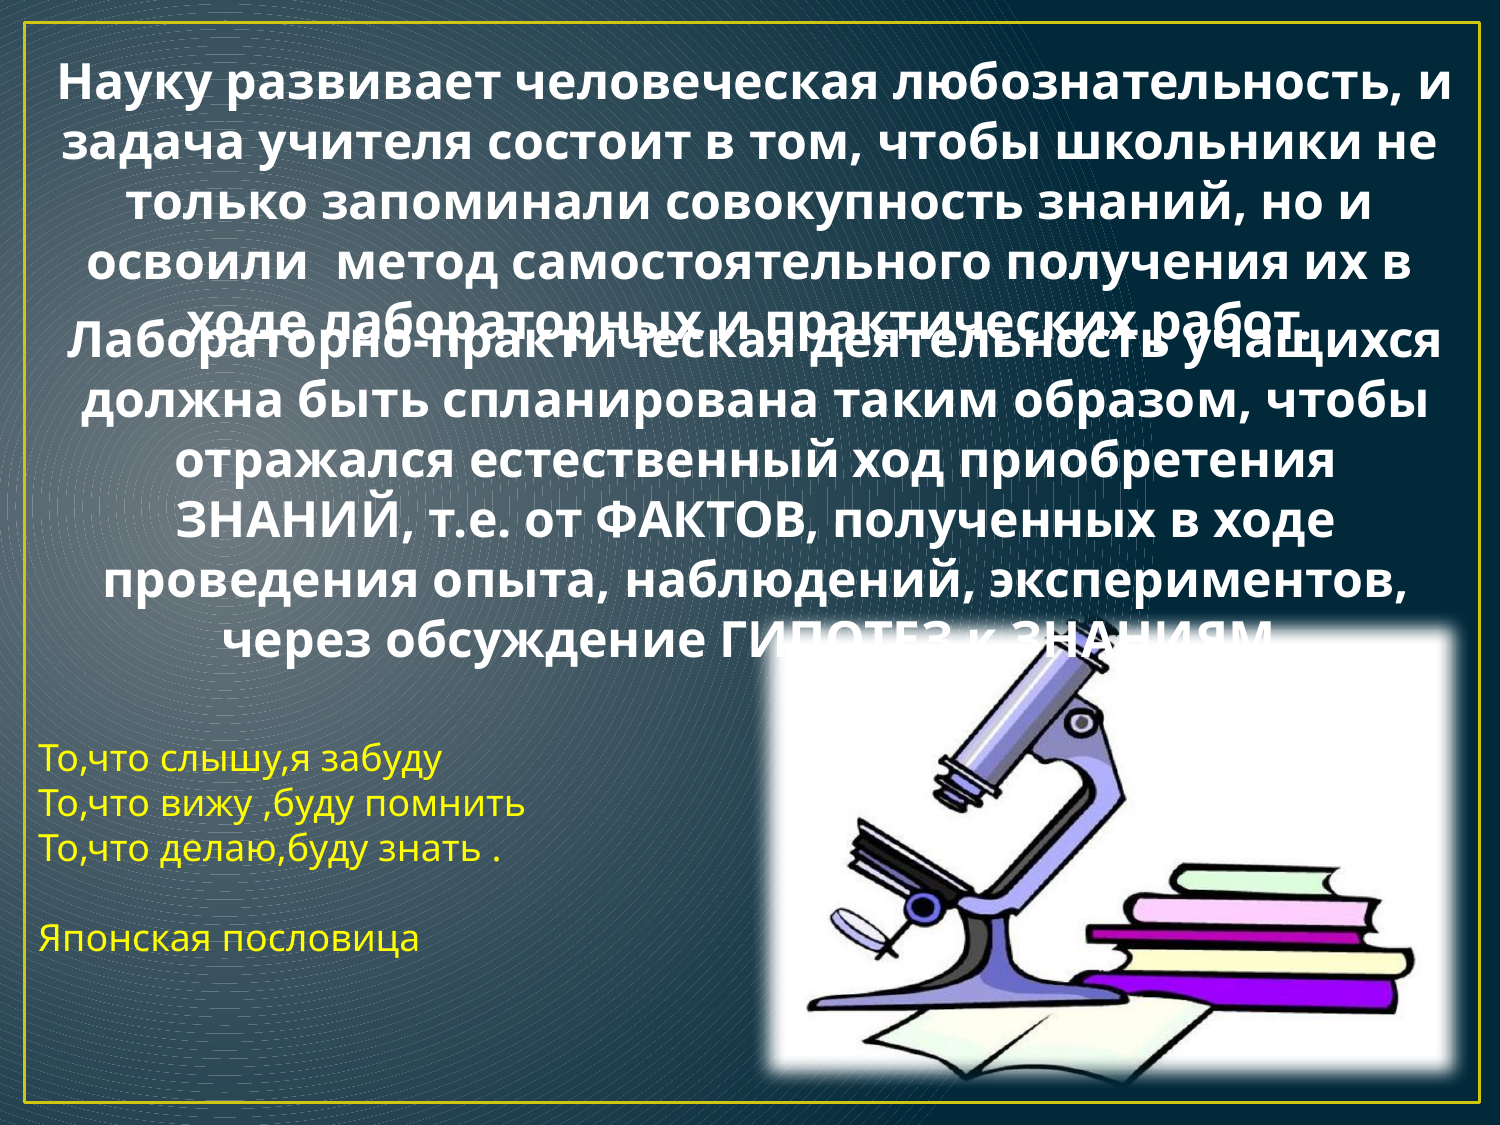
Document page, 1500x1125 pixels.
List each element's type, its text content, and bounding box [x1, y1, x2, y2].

picture [749, 609, 1468, 1090]
text_box То,что слышу,я забуду То,что вижу ,буду помнить То,что делаю,буду знать . Японская пословица [23, 726, 742, 1018]
text_box Науку развивает человеческая любознательность, и задача учителя состоит в том, чтобы школьники не только запоминали совокупность знаний, но и освоили метод самостоятельного получения их в ходе лабораторных и практических работ. [17, 42, 1483, 358]
text_box [23, 714, 742, 726]
picture [889, 1095, 908, 1101]
text_box Лабораторно-практическая деятельность учащихся должна быть спланирована таким образом, чтобы отражался естественный ход приобретения ЗНАНИЙ, т.е. от ФАКТОВ, полученных в ходе проведения опыта, наблюдений, экспериментов, через обсуждение ГИПОТЕЗ к ЗНАНИЯМ. [41, 300, 1471, 714]
